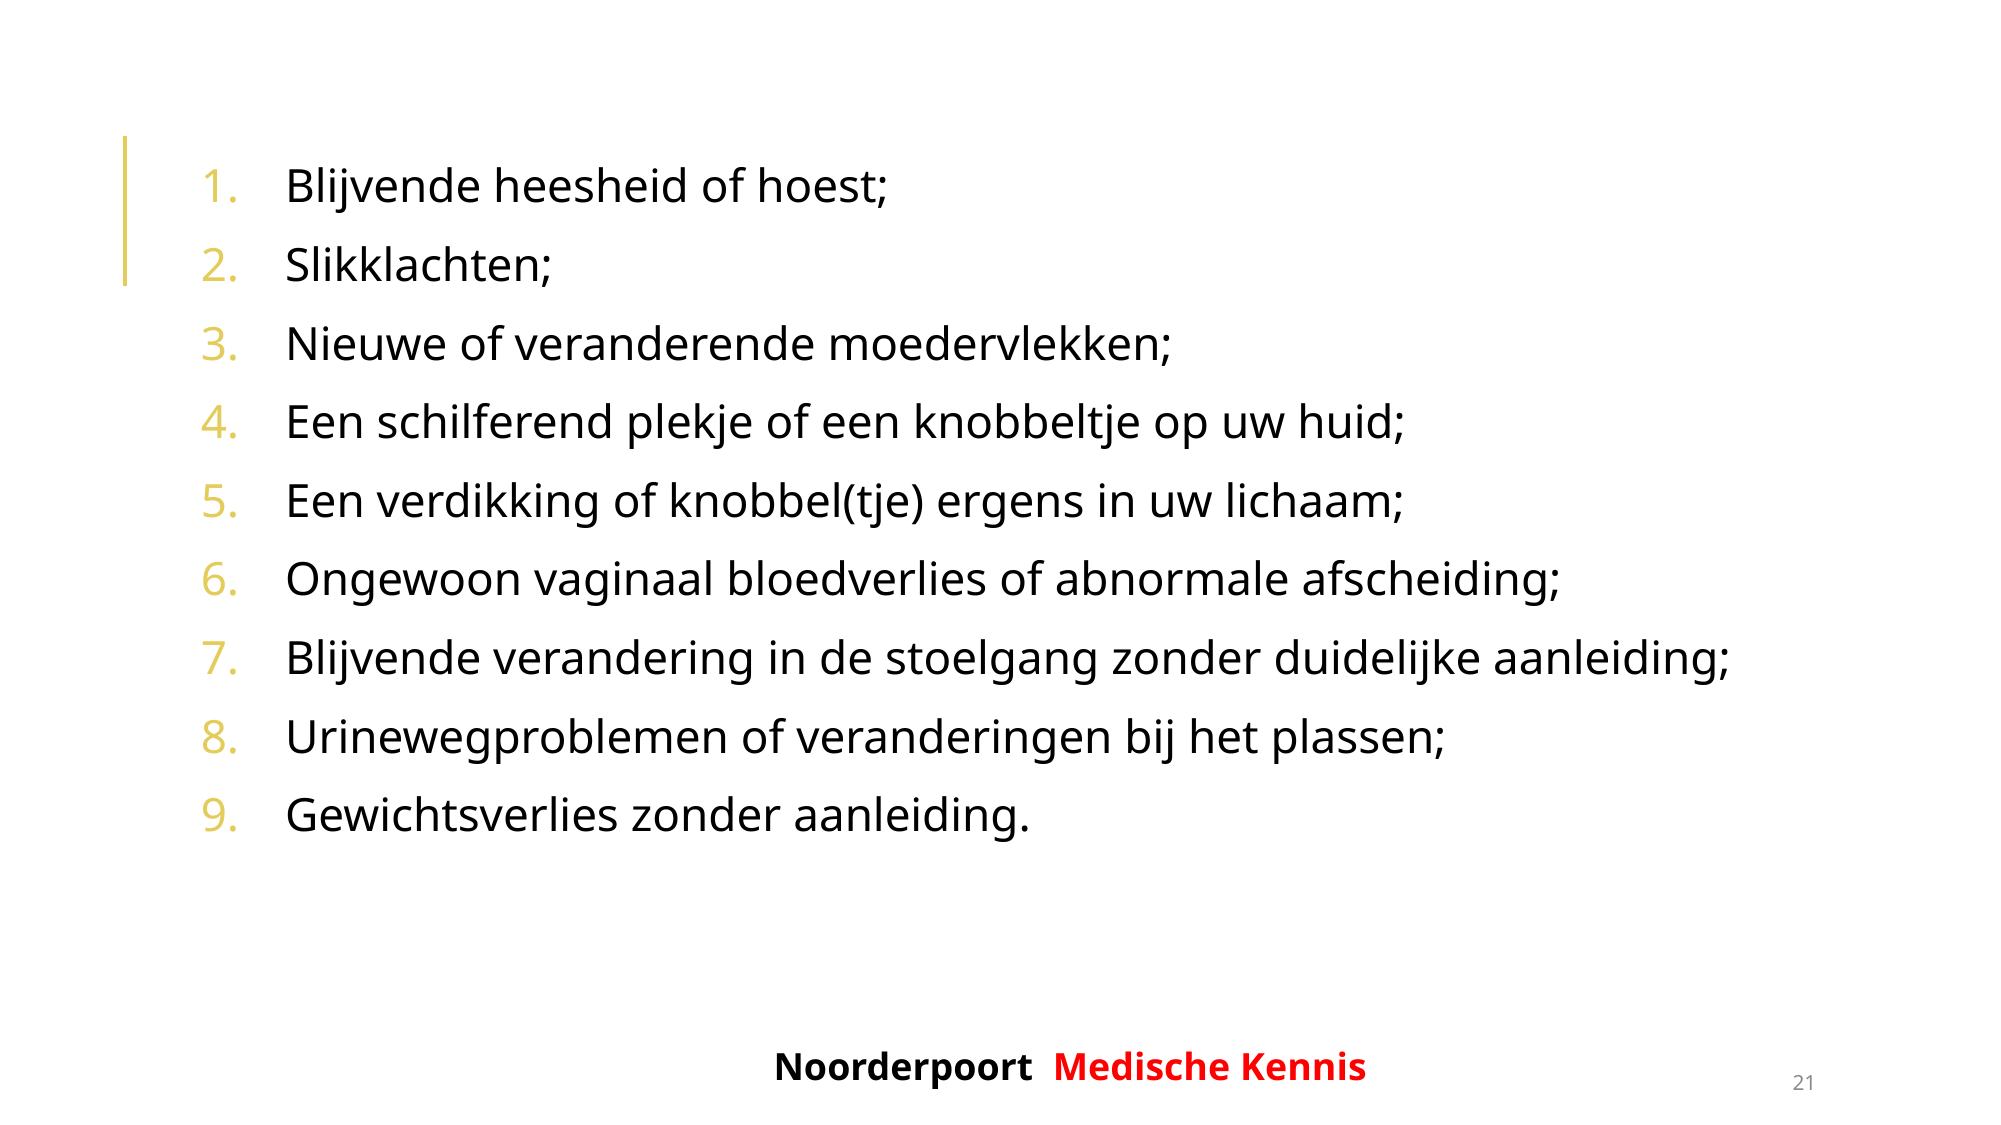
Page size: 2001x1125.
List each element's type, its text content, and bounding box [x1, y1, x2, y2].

list Blijvende heesheid of hoest; Slikklachten; Nieuwe of veranderende moedervlekken; Een schilferend plekje of een knobbeltje op uw huid; Een verdikking of knobbel(tje) ergens in uw lichaam; Ongewoon vaginaal bloedverlies of abnormale afscheiding; Blijvende verandering in de stoelgang zonder duidelijke aanleiding; Urinewegproblemen of veranderingen bij het plassen; Gewichtsverlies zonder aanleiding. [193, 155, 1938, 994]
slide_number 21 [1777, 1061, 1938, 1107]
text_box Noorderpoort Medische Kennis [758, 1035, 1422, 1096]
